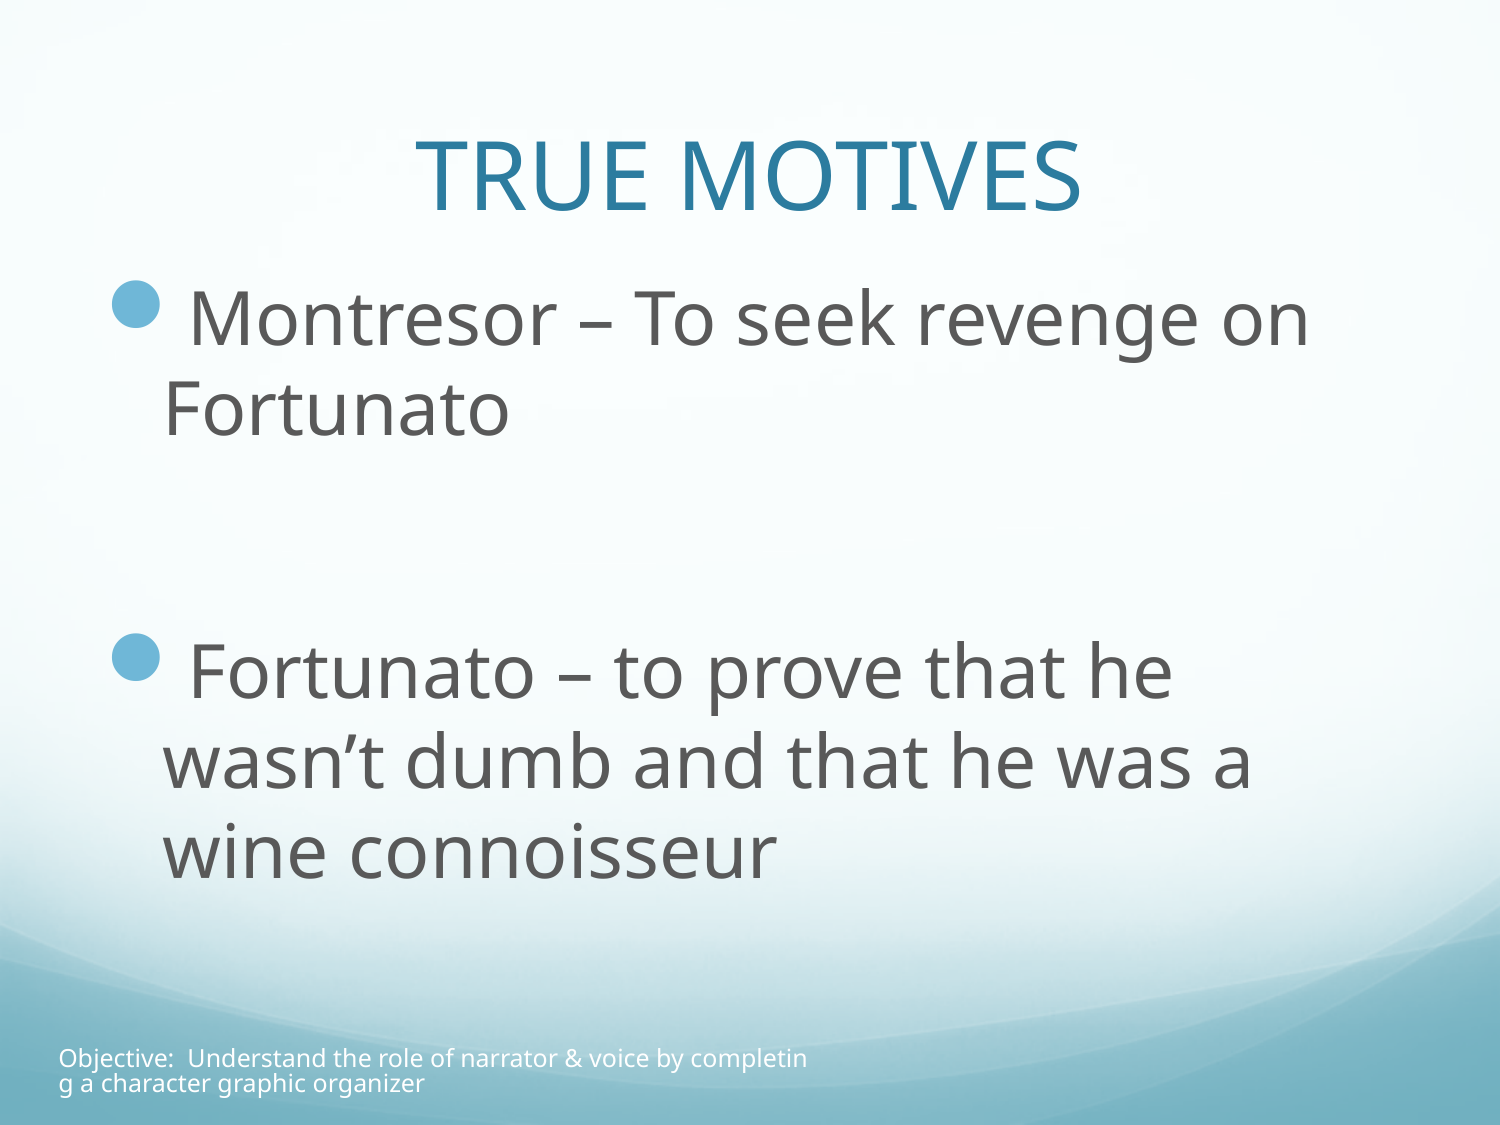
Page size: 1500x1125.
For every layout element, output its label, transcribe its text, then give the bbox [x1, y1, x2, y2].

list Montresor – To seek revenge on Fortunato Fortunato – to prove that he wasn’t dumb and that he was a wine connoisseur [90, 262, 1410, 975]
footer Objective: Understand the role of narrator & voice by completing a character graphic organizer [43, 1029, 838, 1090]
title TRUE MOTIVES [90, 17, 1410, 237]
